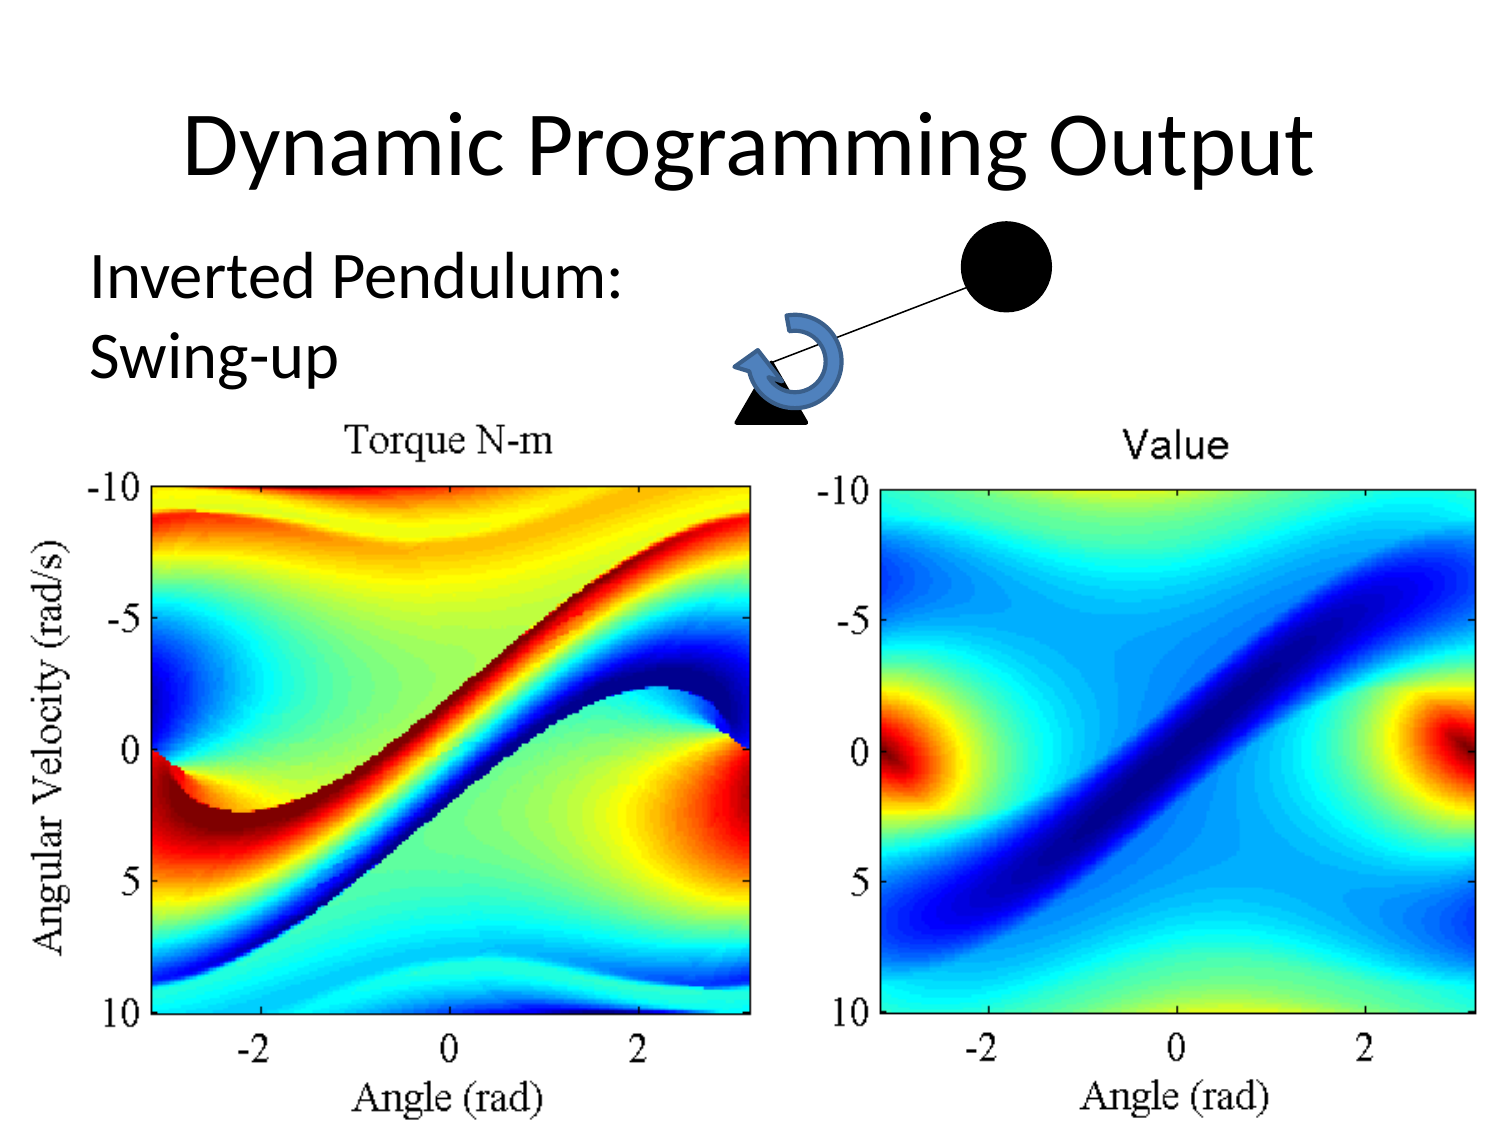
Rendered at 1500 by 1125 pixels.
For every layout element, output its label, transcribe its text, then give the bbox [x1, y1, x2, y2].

text_box Inverted Pendulum: Swing-up [74, 224, 675, 400]
picture [16, 415, 776, 1125]
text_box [731, 223, 1051, 426]
title Dynamic Programming Output [75, 45, 1425, 233]
picture [812, 420, 1500, 1124]
